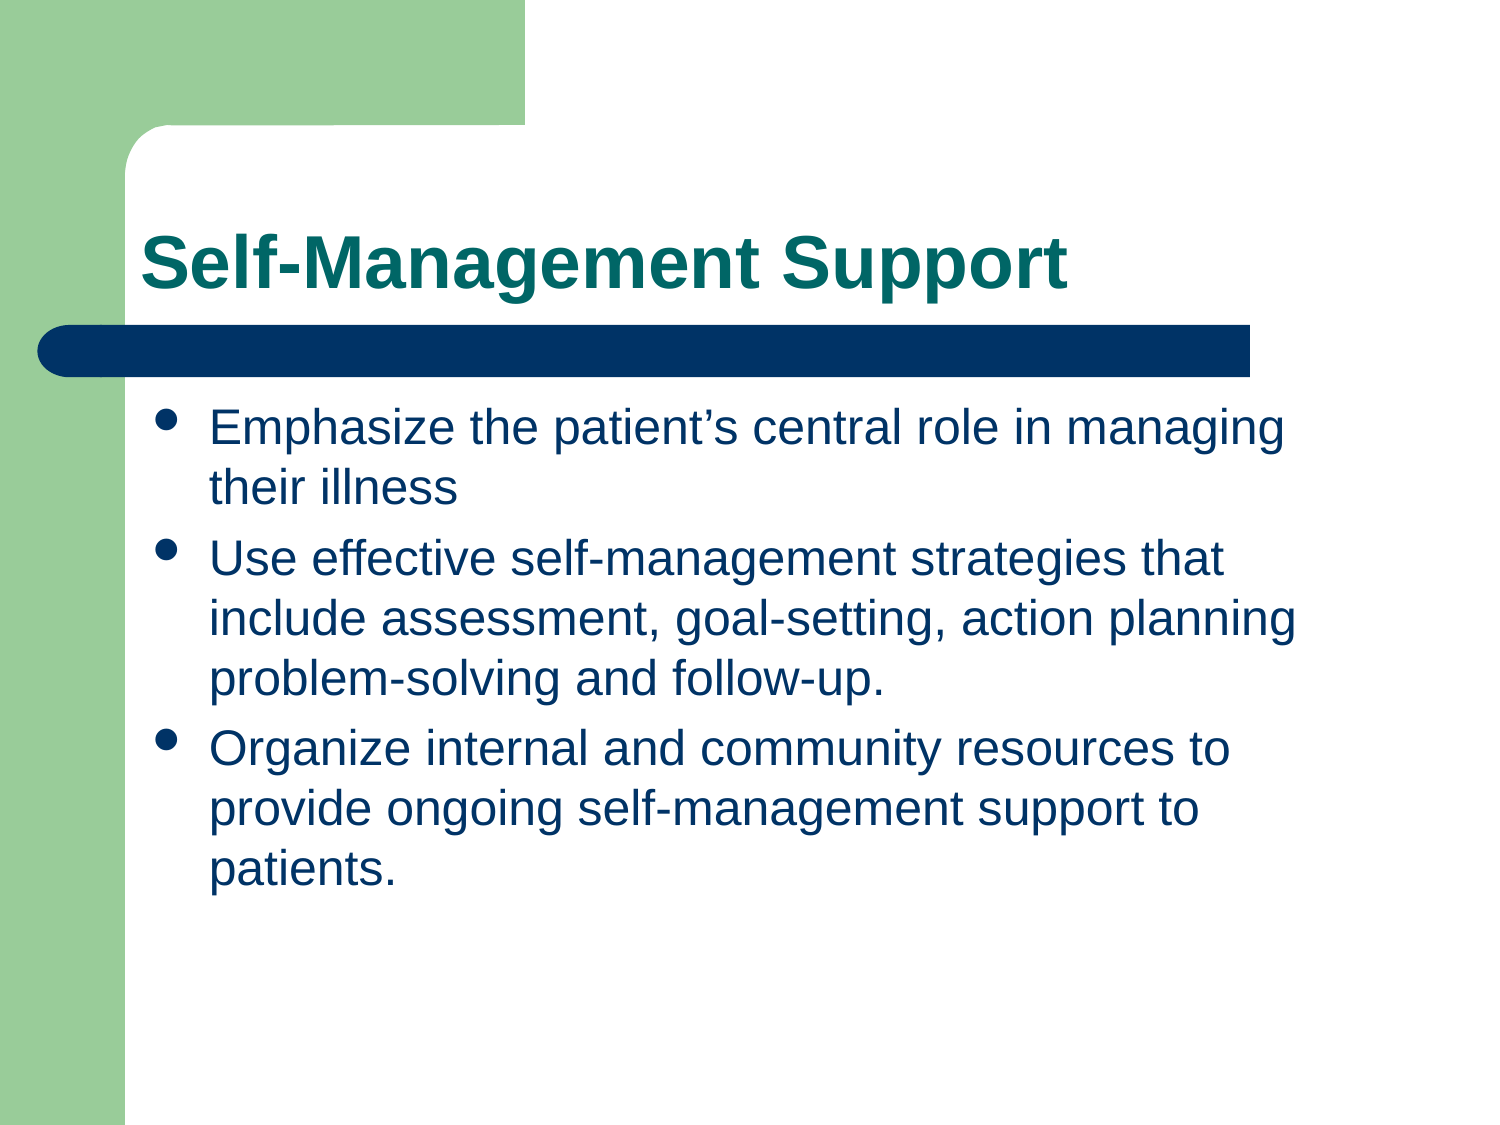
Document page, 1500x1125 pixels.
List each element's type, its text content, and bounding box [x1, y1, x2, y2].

list Emphasize the patient’s central role in managing their illness Use effective self-management strategies that include assessment, goal-setting, action planning problem-solving and follow-up. Organize internal and community resources to provide ongoing self-management support to patients. [137, 387, 1400, 999]
title Self-Management Support [124, 124, 1426, 313]
